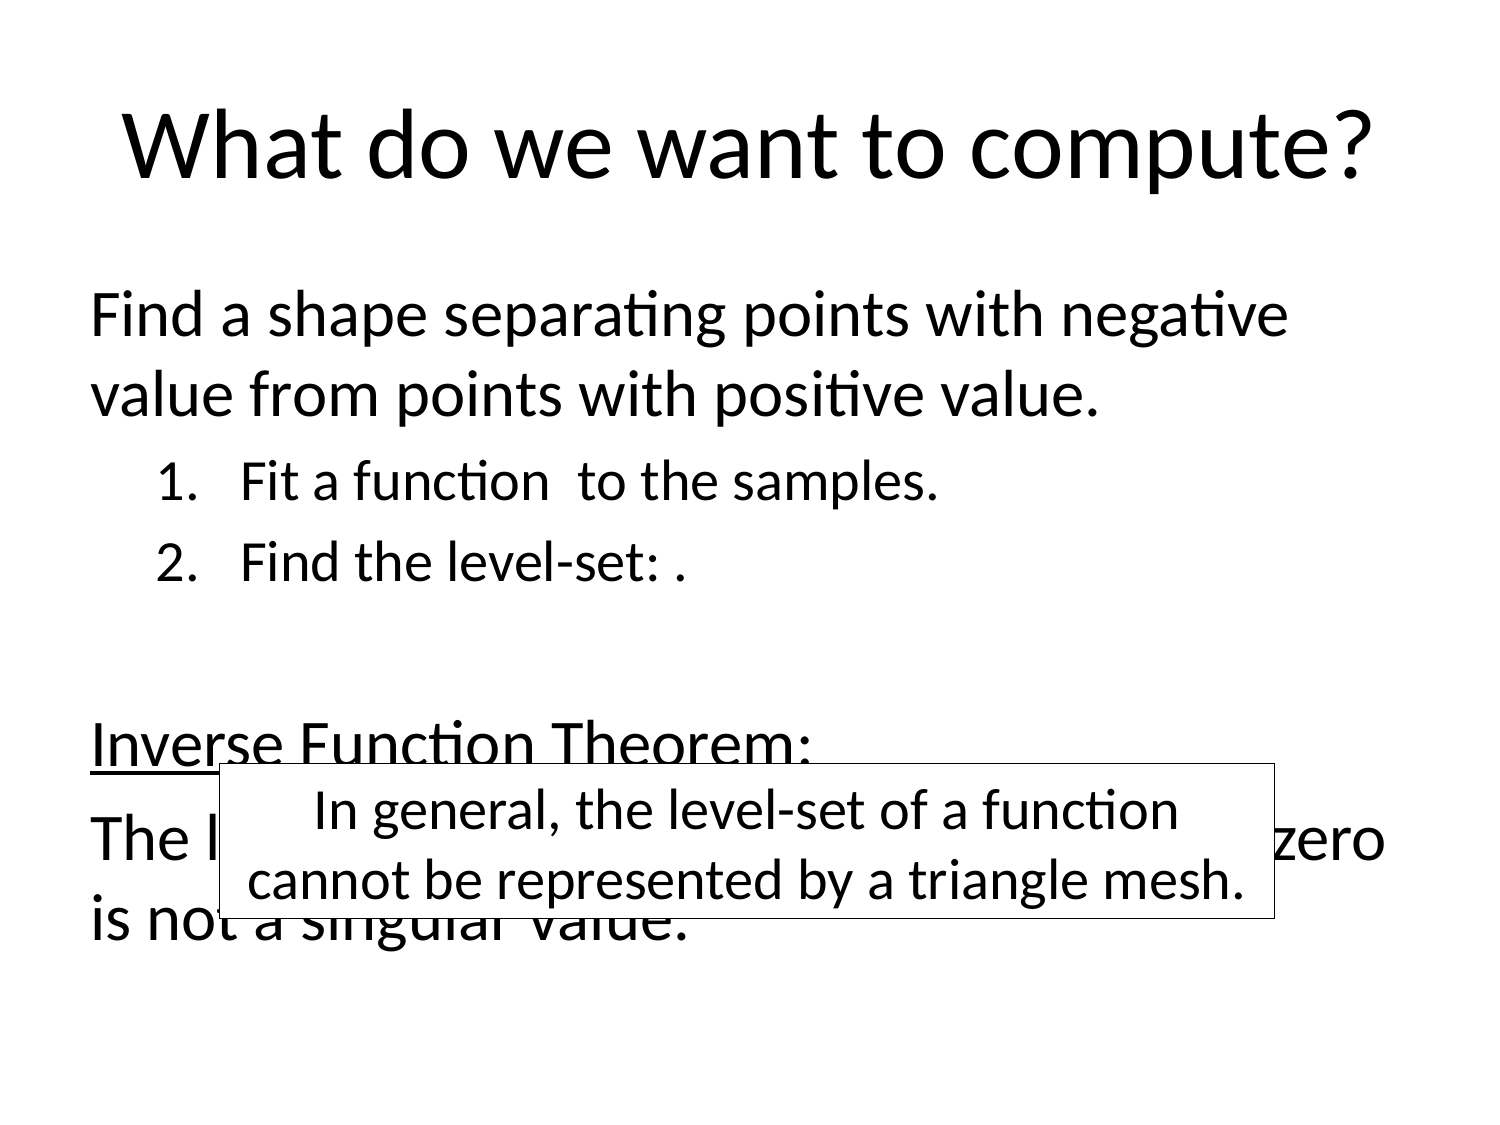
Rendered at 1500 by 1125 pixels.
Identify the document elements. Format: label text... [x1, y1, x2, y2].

title What do we want to compute? [75, 45, 1425, 233]
text_box In general, the level-set of a function cannot be represented by a triangle mesh. [219, 763, 1275, 919]
